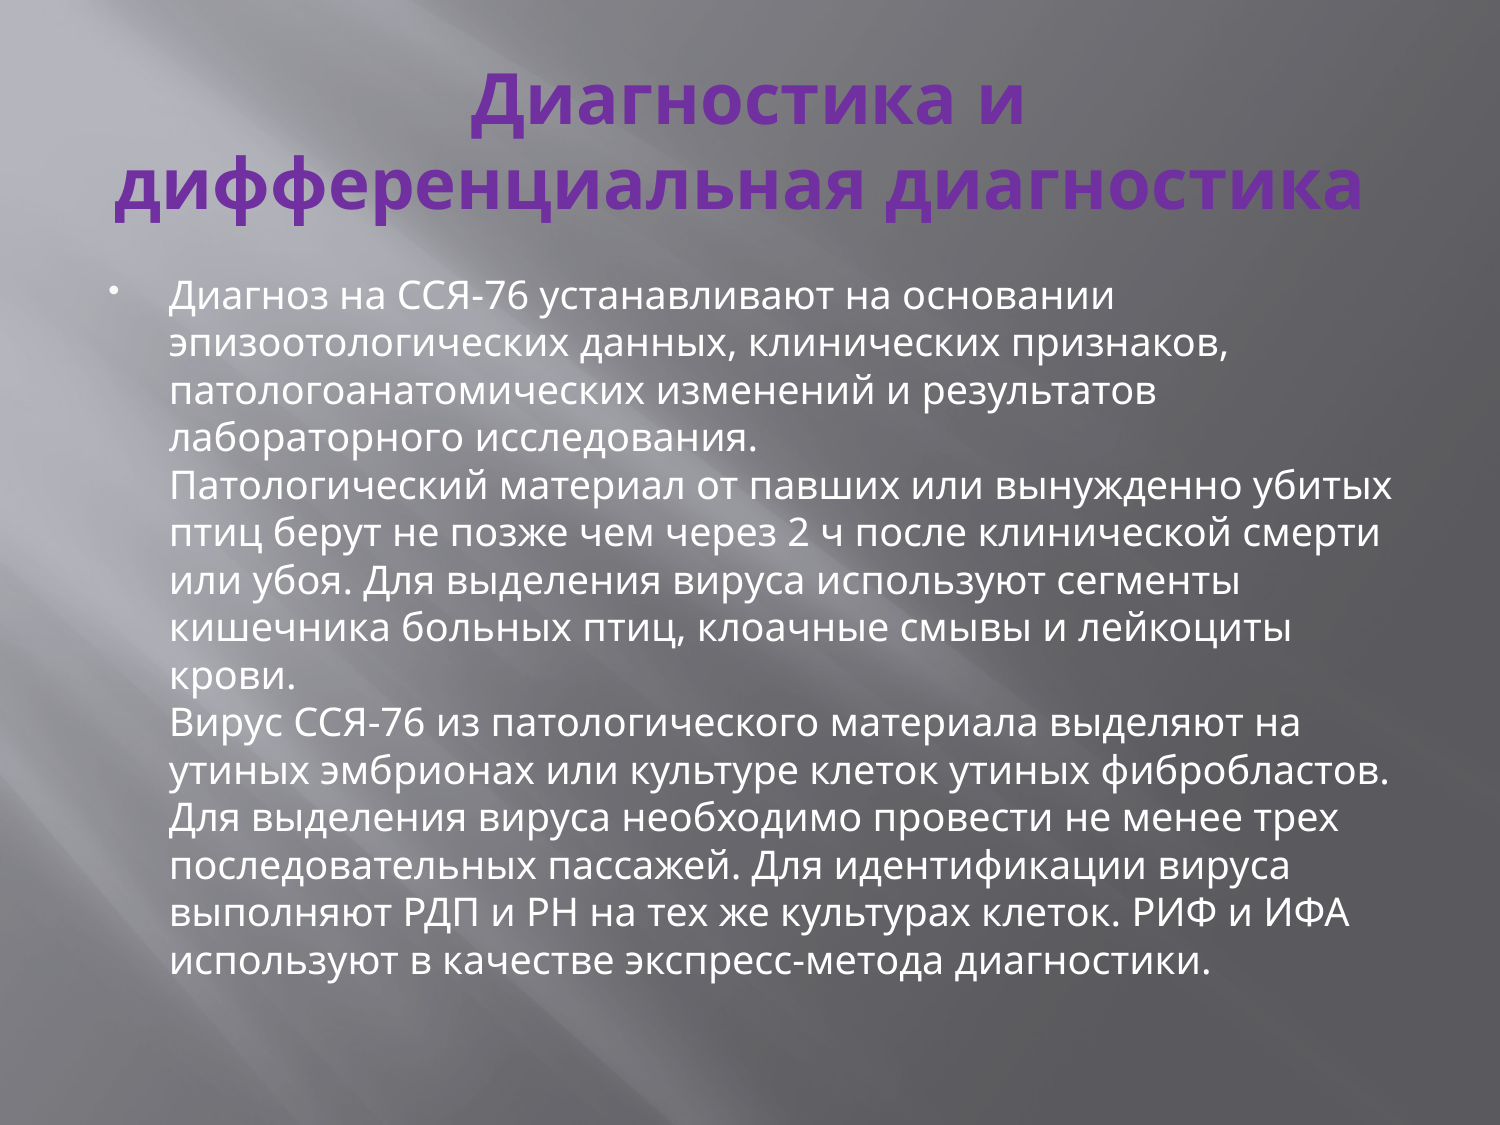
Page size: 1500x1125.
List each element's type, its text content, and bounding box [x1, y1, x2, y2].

title Диагностика и дифференциальная диагностика [75, 45, 1425, 233]
list Диагноз на ССЯ-76 устанавливают на основании эпизоотологических данных, клинических признаков, патологоанатомических изменений и результатов лабораторного исследования. Патологический материал от павших или вынужденно убитых птиц берут не позже чем через 2 ч после клинической смерти или убоя. Для выделения вируса используют сегменты кишечника больных птиц, клоачные смывы и лейкоциты крови. Вирус ССЯ-76 из патологического материала выделяют на утиных эмбрионах или культуре клеток утиных фибробластов. Для выделения вируса необходимо провести не менее трех последовательных пассажей. Для идентификации вируса выполняют РДП и РН на тех же культурах клеток. РИФ и ИФА используют в качестве экспресс-метода диагностики. [75, 262, 1425, 1035]
